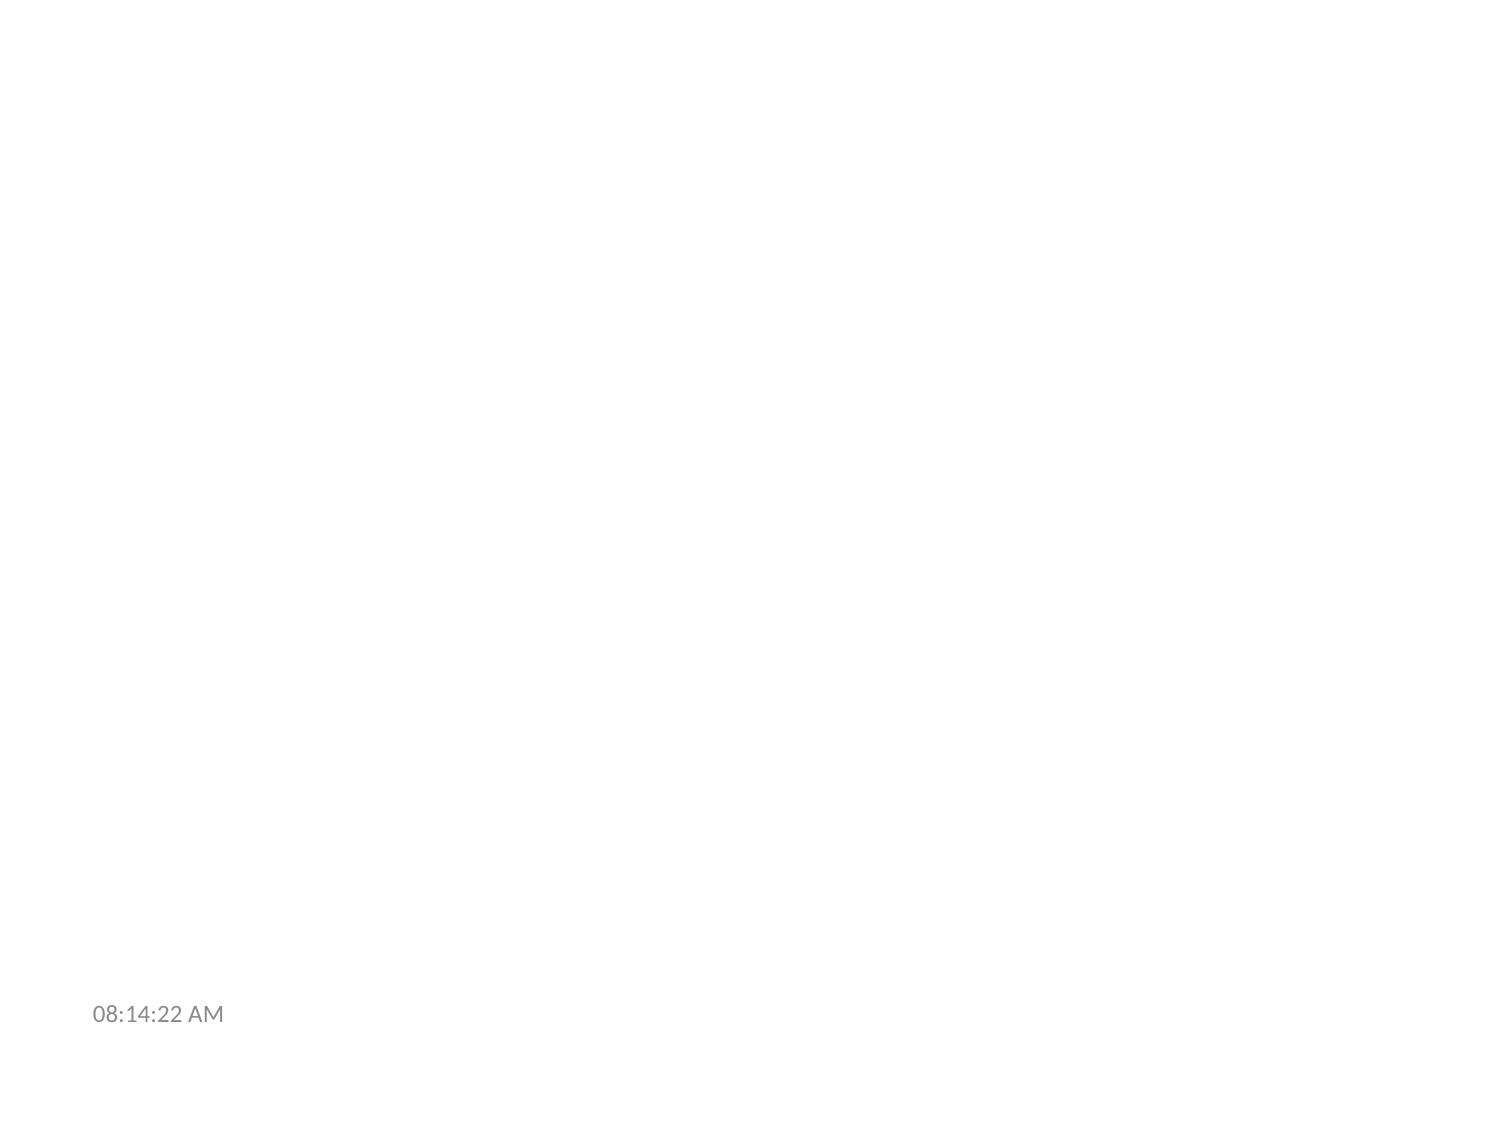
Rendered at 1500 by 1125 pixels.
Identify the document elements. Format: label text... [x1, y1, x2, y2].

text_box 3:35:09 PM [77, 982, 428, 1043]
